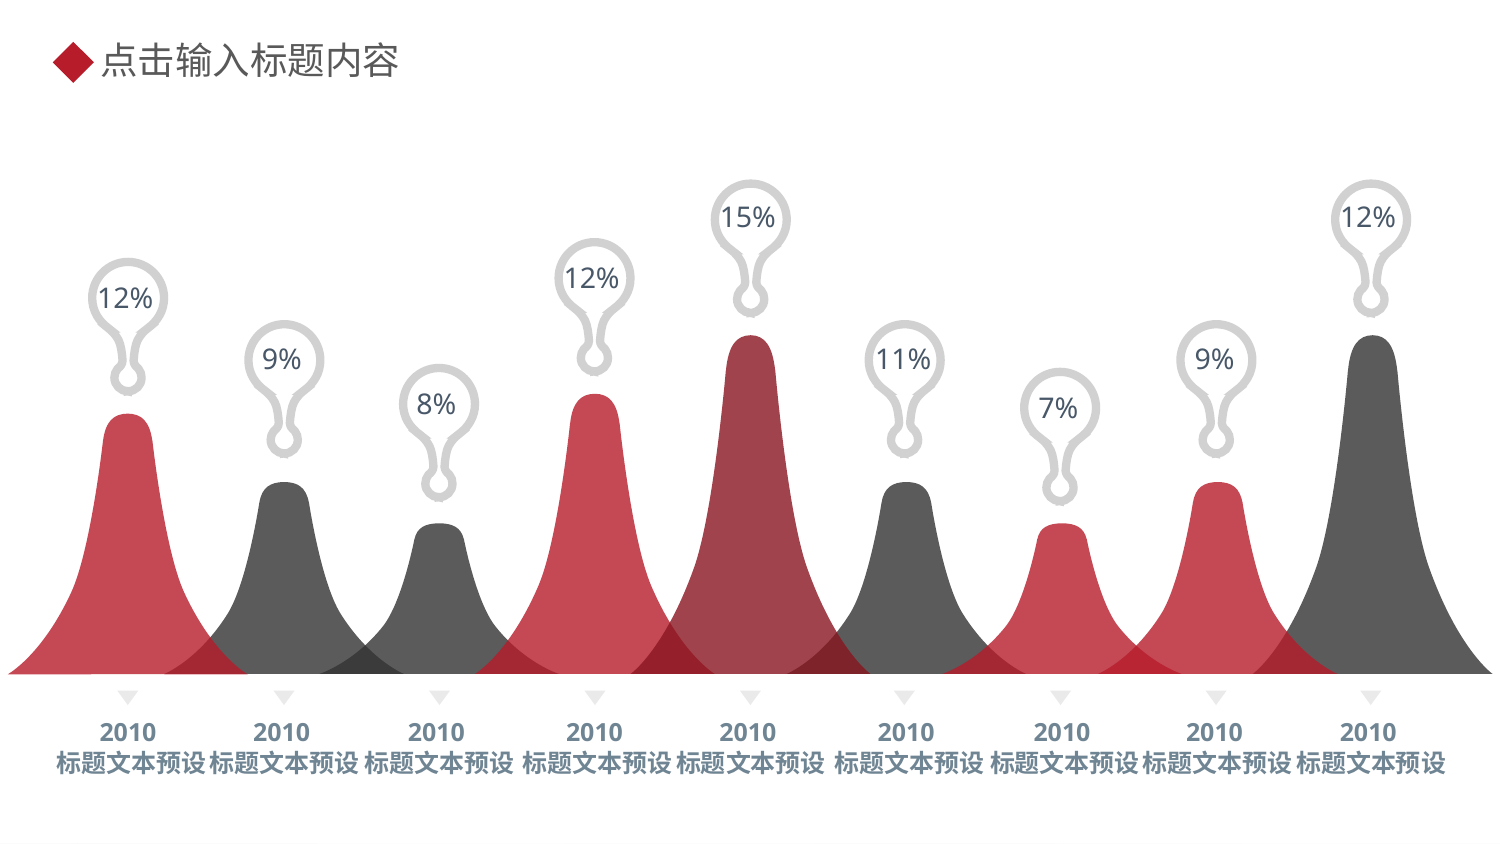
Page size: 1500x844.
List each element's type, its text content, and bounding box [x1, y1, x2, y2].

text_box [50, 39, 96, 85]
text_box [941, 371, 1092, 688]
text_box 点击输入标题内容 [100, 28, 450, 91]
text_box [252, 323, 405, 675]
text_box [920, 323, 1027, 675]
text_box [1097, 323, 1338, 688]
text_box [474, 241, 625, 688]
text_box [7, 261, 248, 706]
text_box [1252, 183, 1493, 675]
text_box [318, 367, 469, 688]
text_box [630, 183, 915, 688]
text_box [55, 690, 1441, 778]
